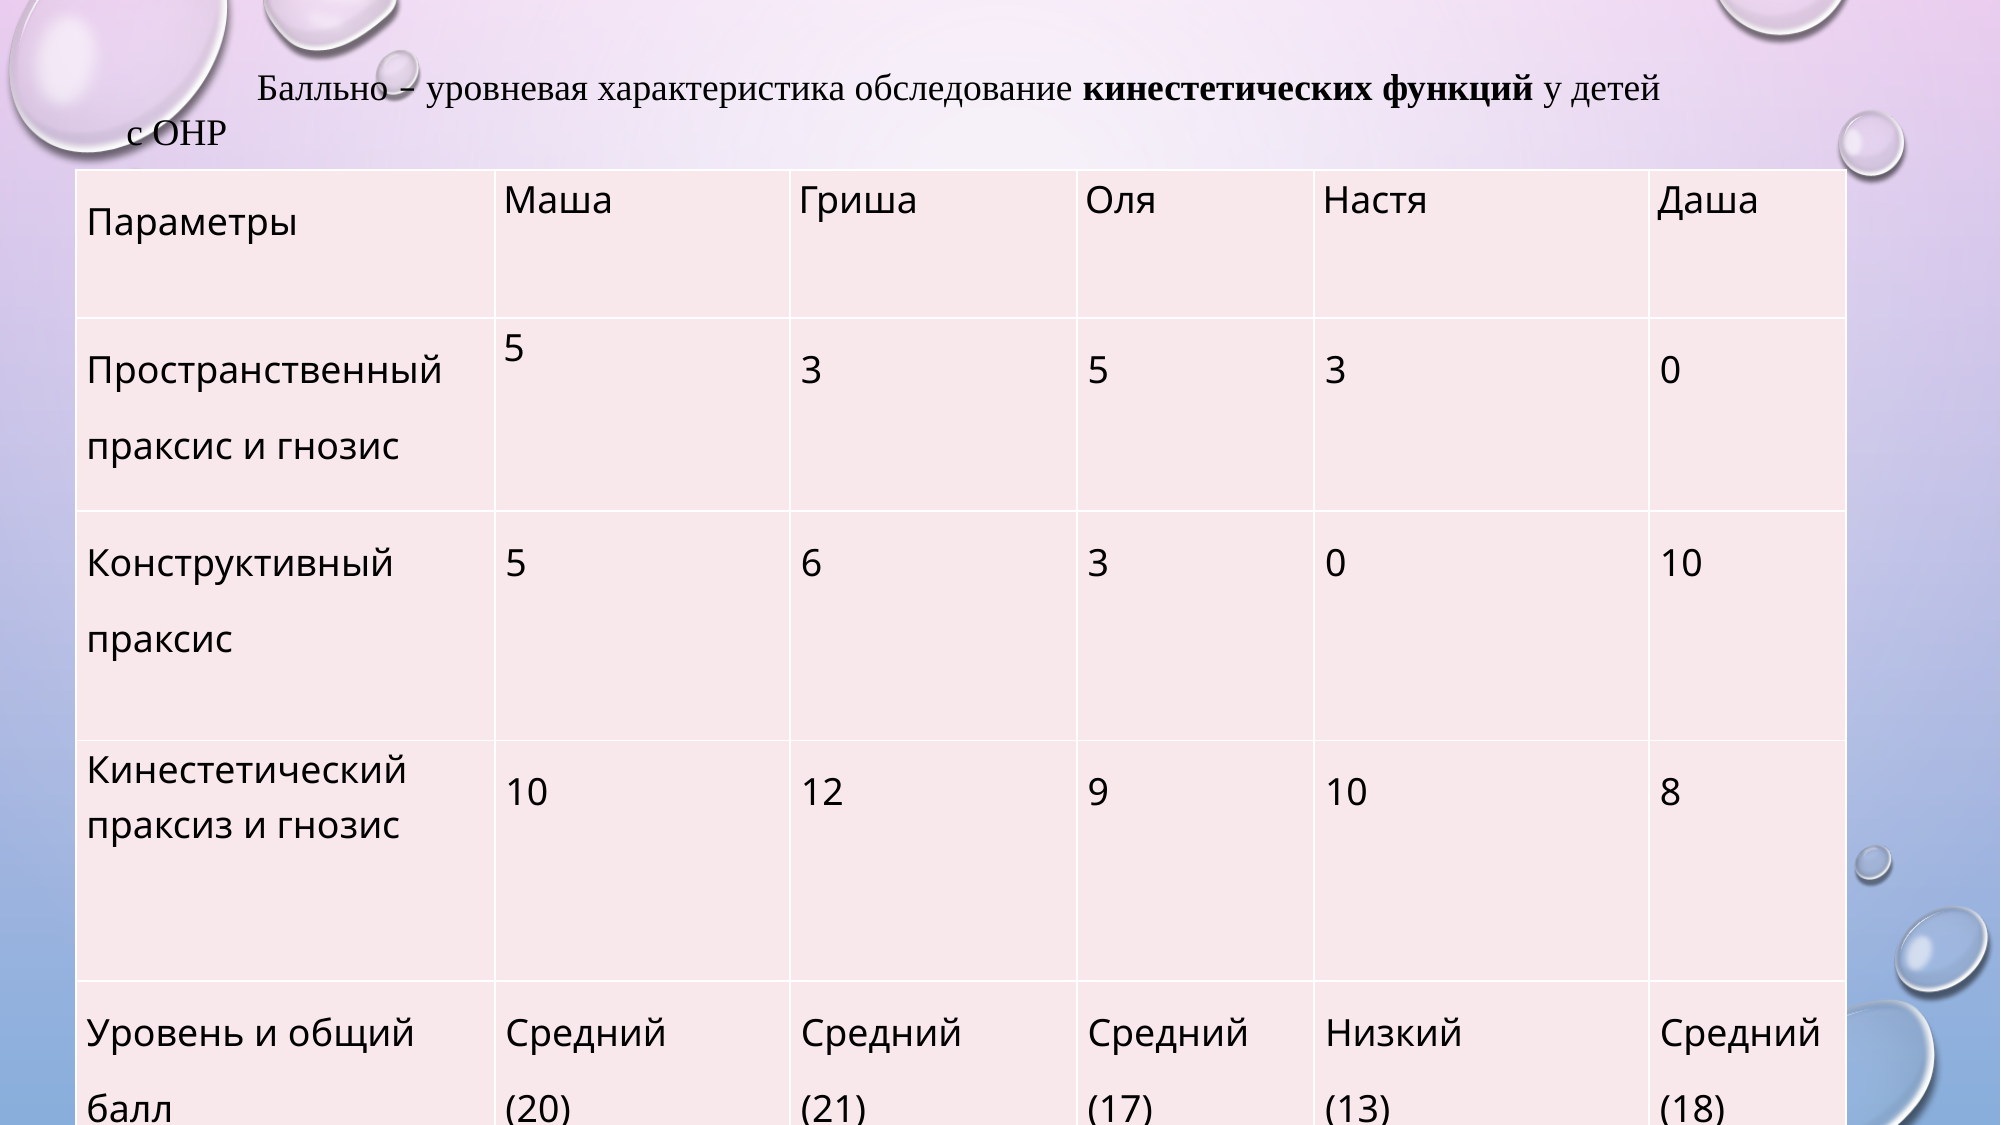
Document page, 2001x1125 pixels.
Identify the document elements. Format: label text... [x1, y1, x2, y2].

text_box Балльно – уровневая характеристика обследование кинестетических функций у детей с ОНР [111, 55, 1700, 161]
table_cell 3 [791, 319, 1076, 510]
table_cell Низкий (13) [1315, 982, 1648, 1125]
table_cell 0 [1650, 319, 1845, 510]
table_cell 9 [1078, 741, 1313, 980]
table_cell Пространственный праксис и гнозис [77, 319, 494, 510]
table_cell 3 [1315, 319, 1648, 510]
table_header Настя [1315, 171, 1648, 317]
table_header Оля [1078, 171, 1313, 317]
table_cell Средний (17) [1078, 982, 1313, 1125]
table_header Даша [1650, 171, 1845, 317]
table_cell 5 [496, 319, 789, 510]
table_cell Кинестетический праксиз и гнозис [77, 741, 494, 980]
table_cell Средний (18) [1650, 982, 1845, 1125]
table_cell Конструктивный праксис [77, 512, 494, 740]
table_cell Средний (20) [496, 982, 789, 1125]
table_header Гриша [791, 171, 1076, 317]
table_cell 8 [1650, 741, 1845, 980]
table_cell 5 [1078, 319, 1313, 510]
table_cell 0 [1315, 512, 1648, 740]
table_cell 5 [496, 512, 789, 740]
picture [0, 0, 2000, 1125]
table_cell 12 [791, 741, 1076, 980]
table_cell 10 [496, 741, 789, 980]
table_cell Уровень и общий балл [77, 982, 494, 1125]
table_cell 6 [791, 512, 1076, 740]
table_header Маша [496, 171, 789, 317]
table_cell 10 [1650, 512, 1845, 740]
table_cell Средний (21) [791, 982, 1076, 1125]
table_header Параметры [77, 171, 494, 317]
table_cell 3 [1078, 512, 1313, 740]
table_cell 10 [1315, 741, 1648, 980]
